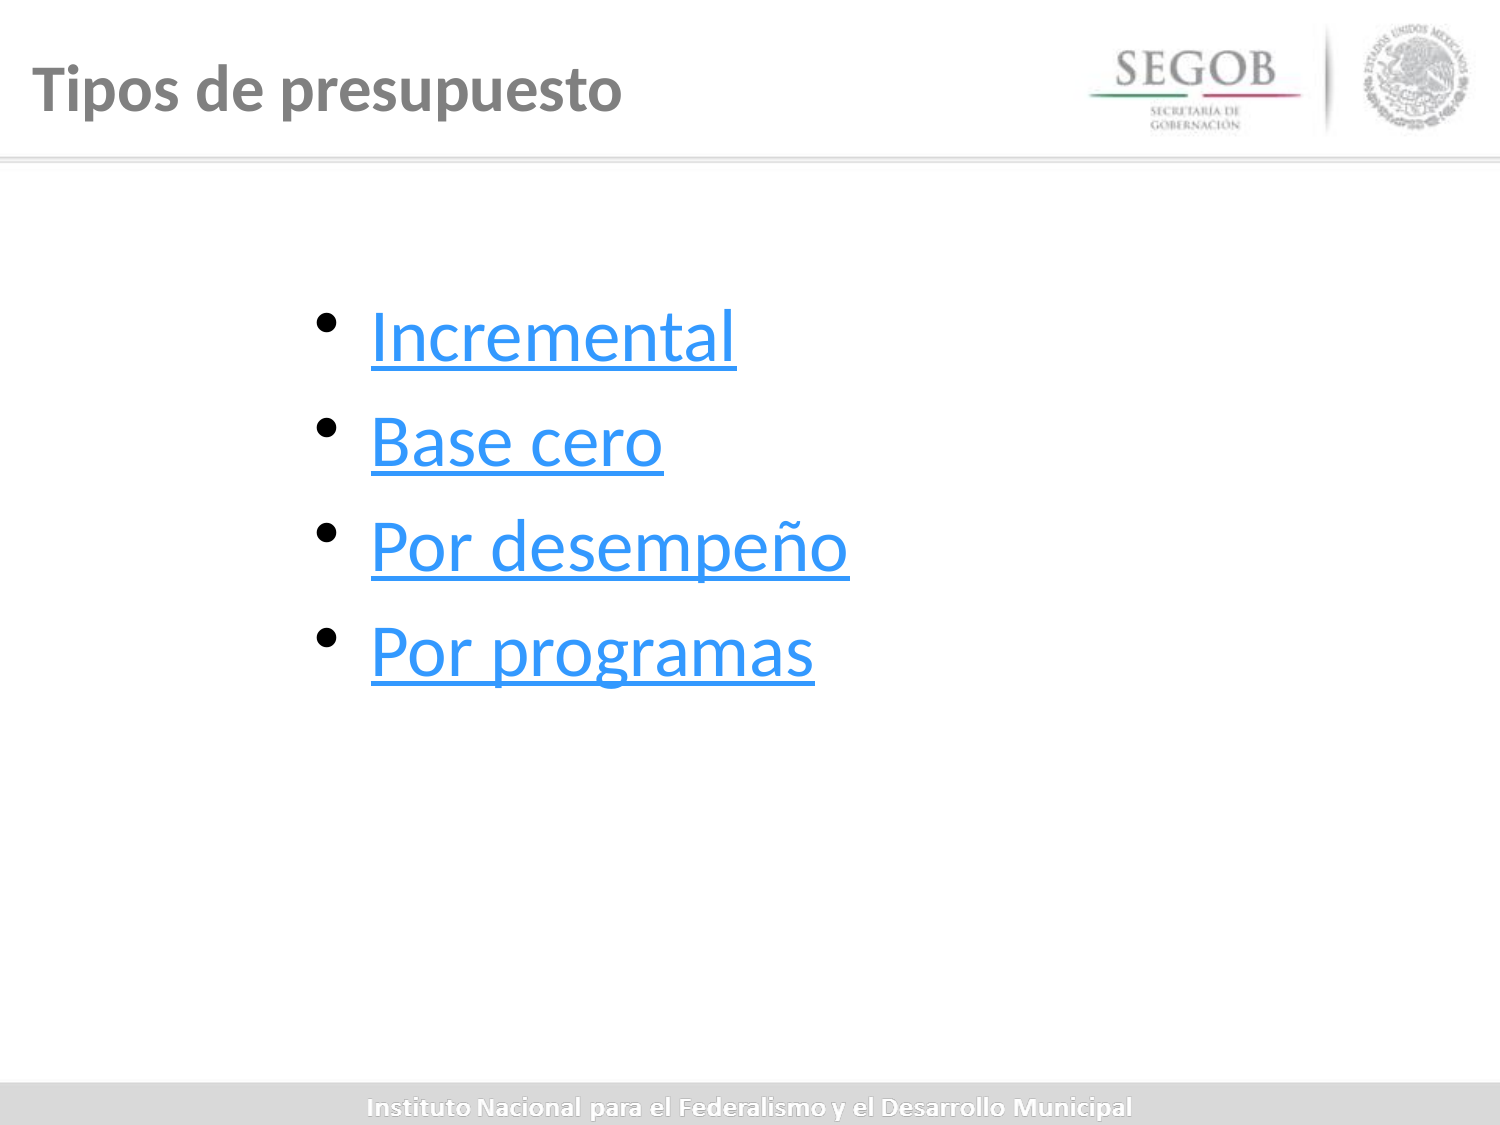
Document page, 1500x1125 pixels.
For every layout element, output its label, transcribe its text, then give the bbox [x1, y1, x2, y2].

list Incremental Base cero Por desempeño Por programas [299, 278, 1022, 776]
text_box Tipos de presupuesto [17, 52, 1070, 132]
picture [0, 0, 1500, 1125]
